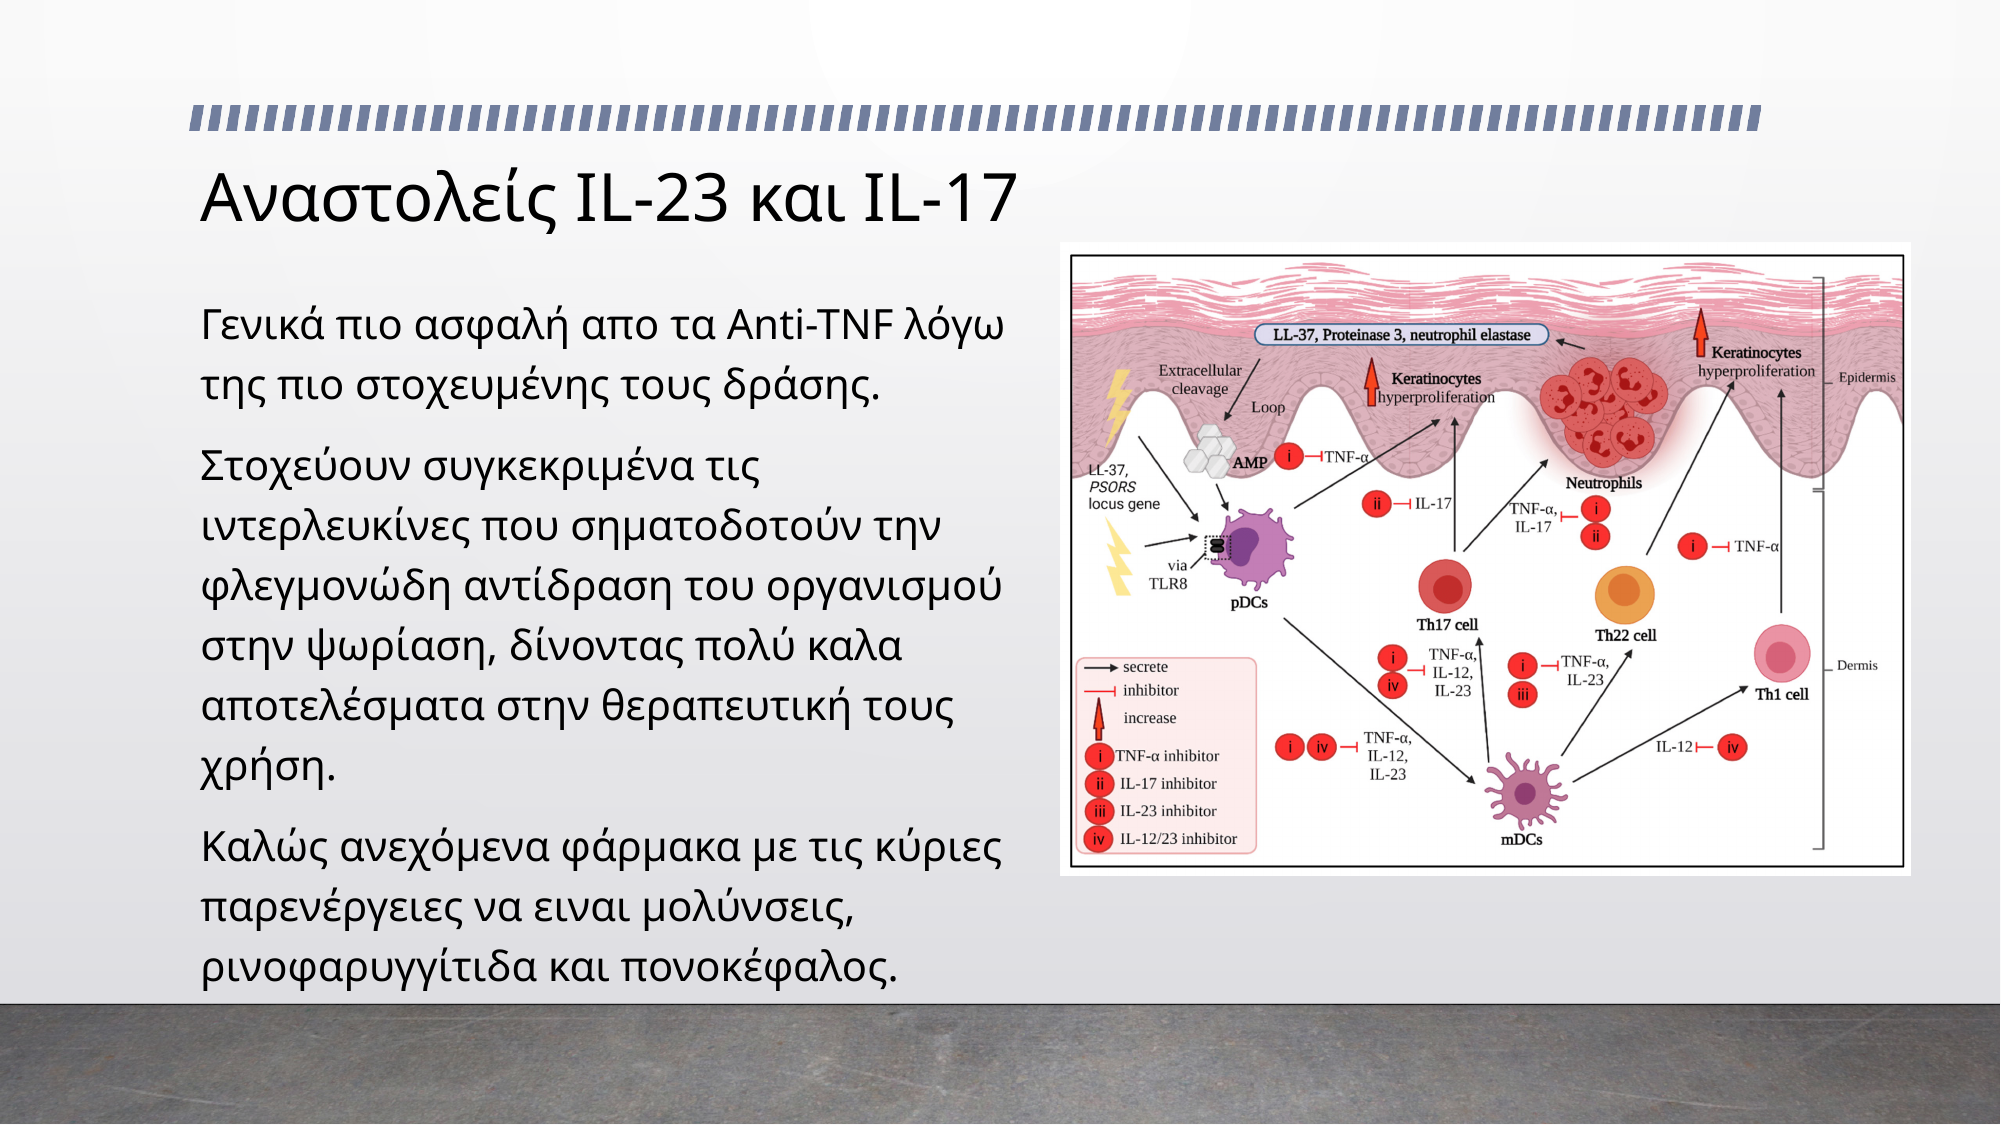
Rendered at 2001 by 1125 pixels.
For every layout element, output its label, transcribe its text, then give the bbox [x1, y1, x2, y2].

picture [0, 1004, 2000, 1124]
title Αναστολείς IL-23 και IL-17 [185, 156, 1761, 329]
list Γενικά πιο ασφαλή απο τα Anti-TNF λόγω της πιο στοχευμένης τους δράσης. Στοχεύουν συγκεκριμένα τις ιντερλευκίνες που σηματοδοτούν την φλεγμονώδη αντίδραση του οργανισμού στην ψωρίαση, δίνοντας πολύ καλα αποτελέσματα στην θεραπευτική τους χρήση. Καλώς ανεχόμενα φάρμακα με τις κύριες παρενέργειες να ειναι μολύνσεις, ρινοφαρυγγίτιδα και πονοκέφαλος. [185, 279, 1036, 1002]
picture [1059, 242, 1911, 876]
